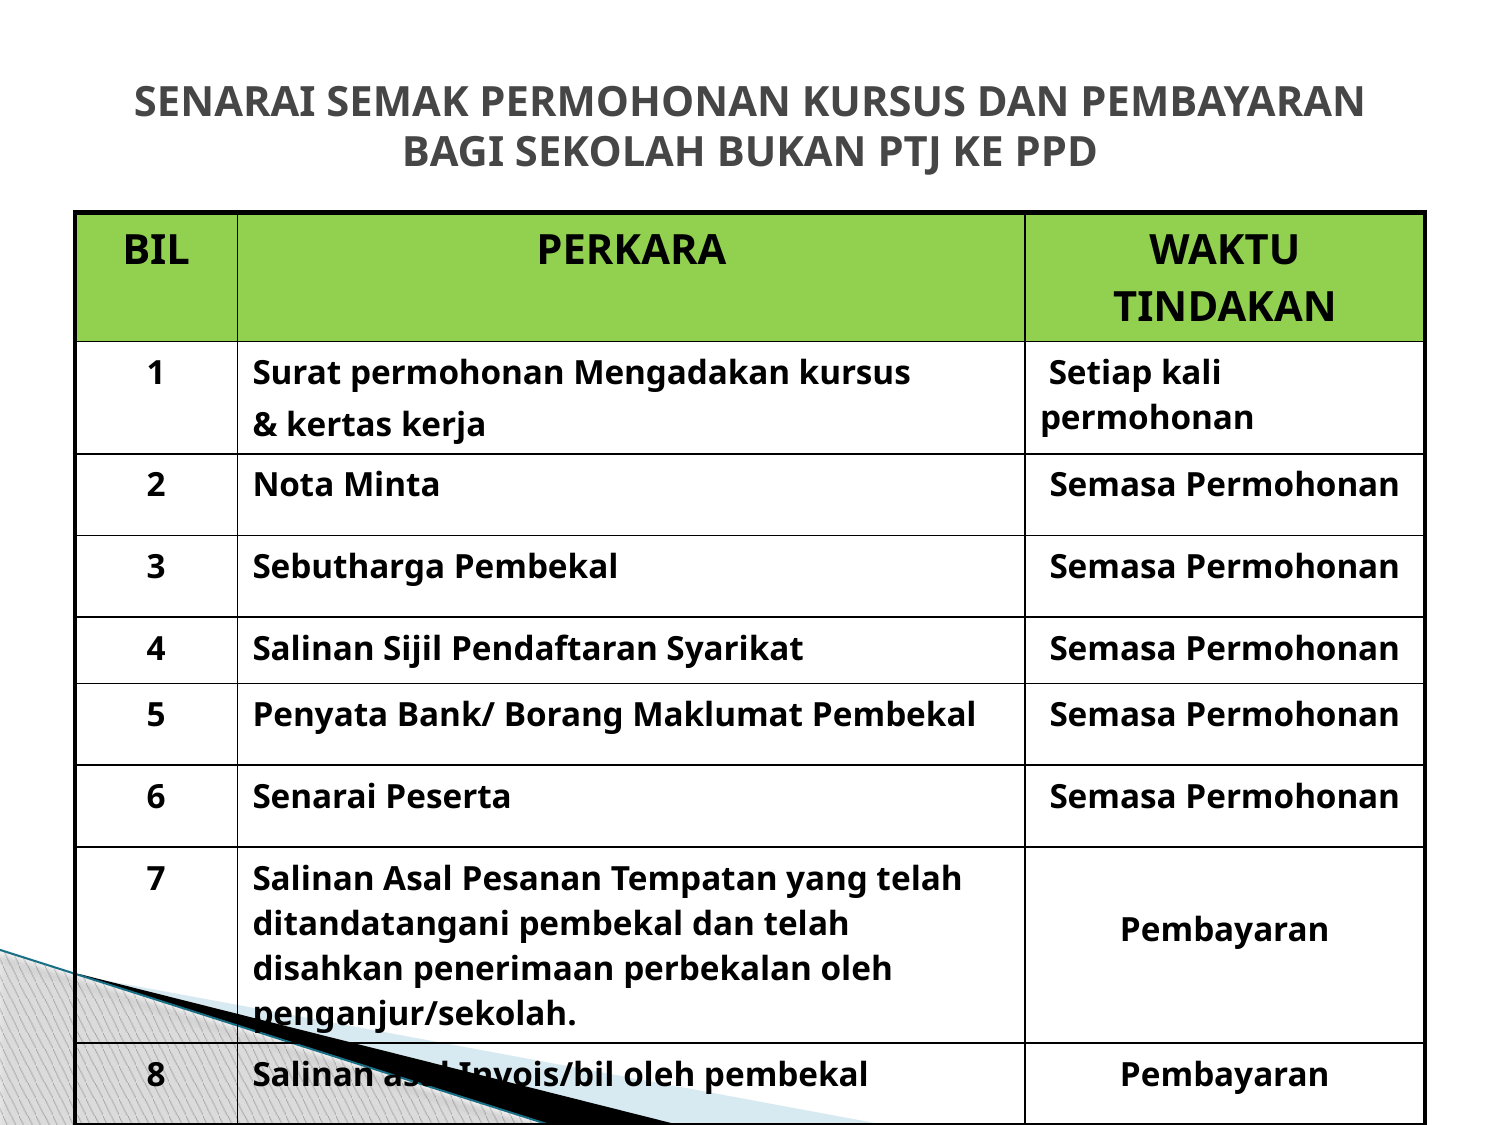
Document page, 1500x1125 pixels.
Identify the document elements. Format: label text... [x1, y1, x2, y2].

table_cell 3 [77, 536, 237, 616]
title SENARAI SEMAK PERMOHONAN KURSUS DAN PEMBAYARAN BAGI SEKOLAH BUKAN PTJ KE PPD [75, 62, 1425, 188]
table_cell Semasa Permohonan [1026, 536, 1423, 616]
table_cell 2 [77, 455, 237, 535]
table_cell 1 [77, 342, 237, 453]
table_cell Semasa Permohonan [1026, 455, 1423, 535]
table_cell Setiap kali permohonan [1026, 342, 1423, 453]
table_cell 8 [77, 1044, 237, 1123]
table_cell Surat permohonan Mengadakan kursus & kertas kerja [238, 342, 1024, 453]
table_cell Pembayaran [1026, 1044, 1423, 1123]
table_cell Salinan asal Invois/bil oleh pembekal [238, 1044, 1024, 1123]
table_cell 4 [77, 618, 237, 683]
table_header BIL [77, 215, 237, 341]
table_cell Salinan Sijil Pendaftaran Syarikat [238, 618, 1024, 683]
table_cell Sebutharga Pembekal [238, 536, 1024, 616]
table_cell Semasa Permohonan [1026, 766, 1423, 846]
table_cell Penyata Bank/ Borang Maklumat Pembekal [238, 684, 1024, 764]
table_header PERKARA [238, 215, 1024, 341]
table_cell 7 [77, 848, 237, 1042]
table_cell Salinan Asal Pesanan Tempatan yang telah ditandatangani pembekal dan telah disahkan penerimaan perbekalan oleh penganjur/sekolah. [238, 848, 1024, 1042]
table_cell Semasa Permohonan [1026, 684, 1423, 764]
table_cell 5 [77, 684, 237, 764]
table_cell Nota Minta [238, 455, 1024, 535]
table_cell 6 [77, 766, 237, 846]
table_header WAKTU TINDAKAN [1026, 215, 1423, 341]
table_cell Senarai Peserta [238, 766, 1024, 846]
table_cell Pembayaran [1026, 848, 1423, 1042]
table_cell Semasa Permohonan [1026, 618, 1423, 683]
